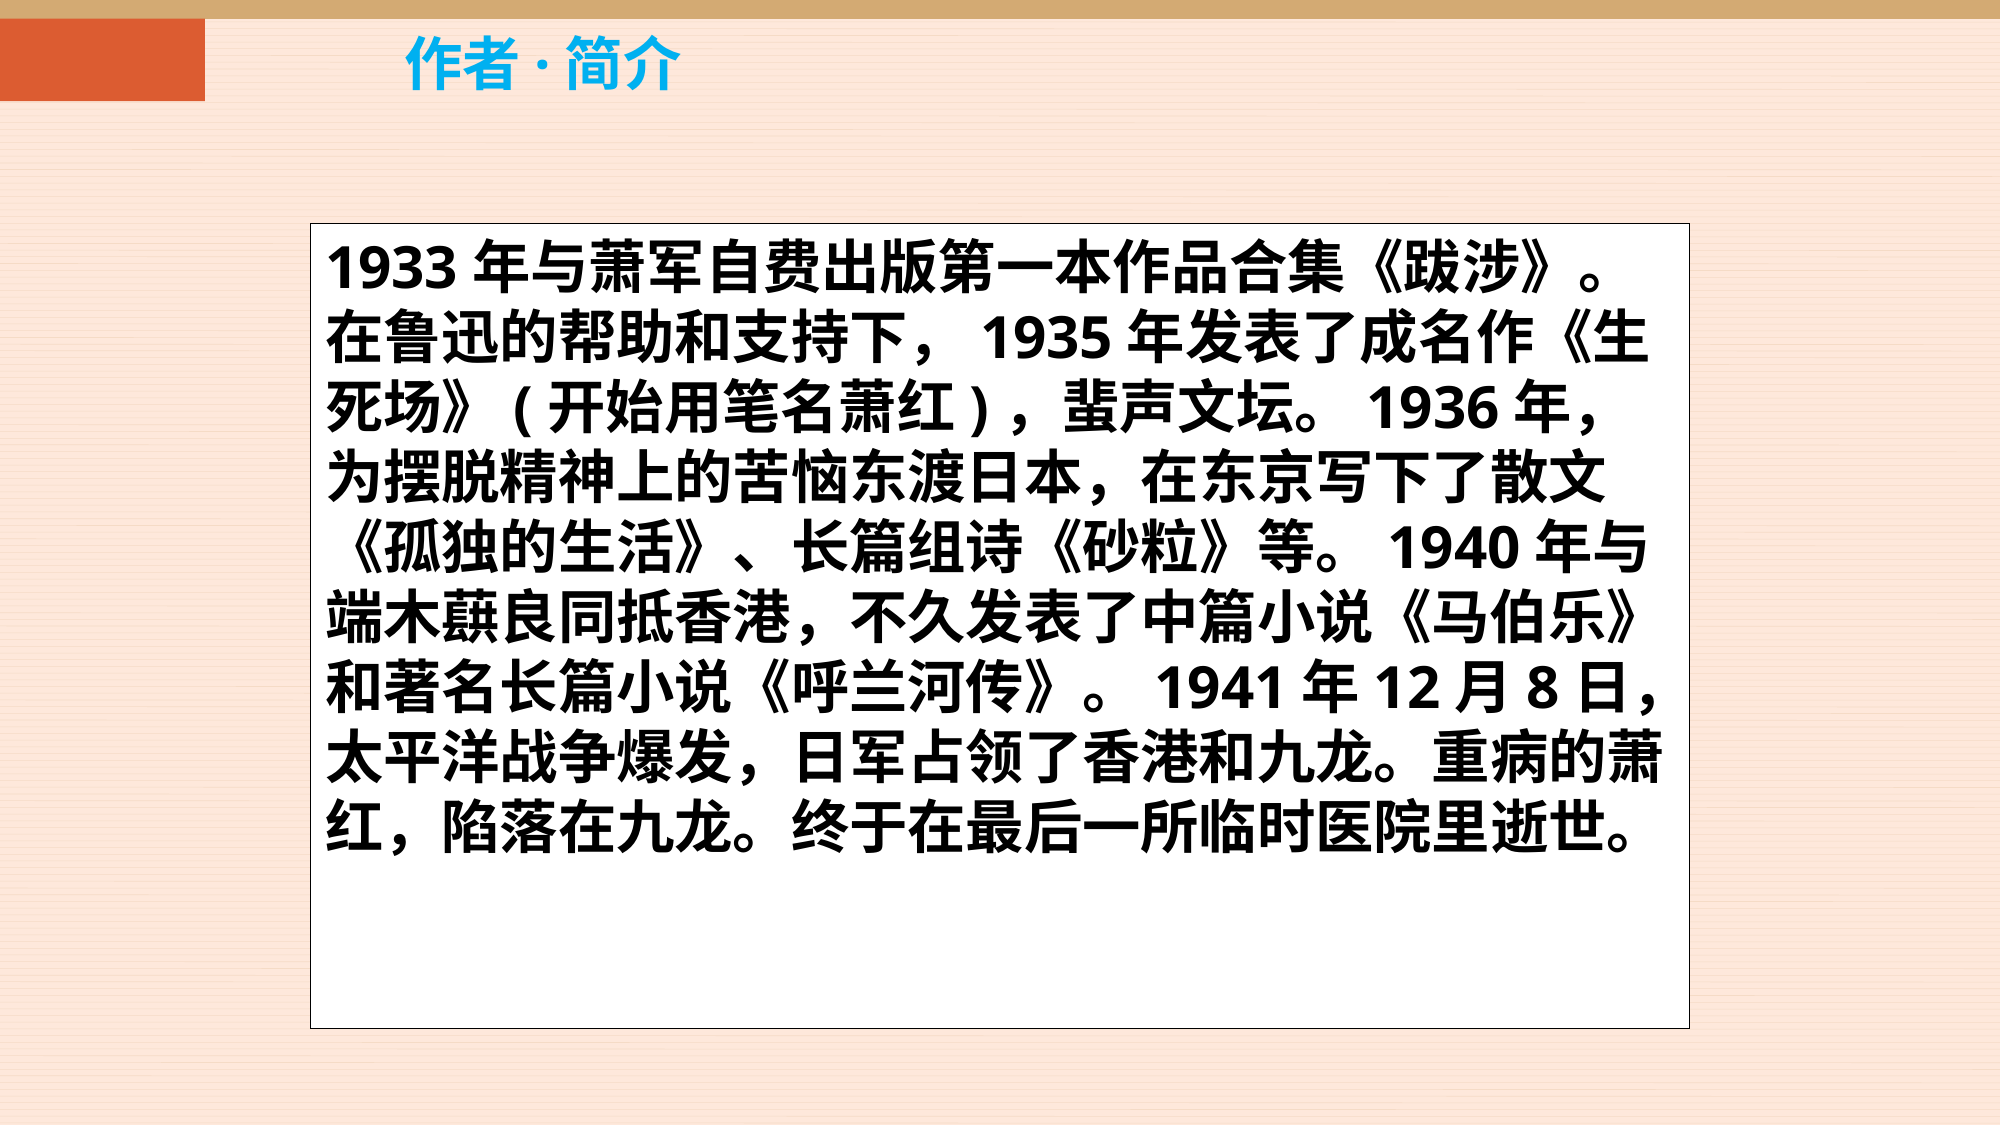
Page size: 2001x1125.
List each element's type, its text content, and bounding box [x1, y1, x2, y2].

text_box 作者·简介 [352, 20, 734, 104]
list 1933年与萧军自费出版第一本作品合集《跋涉》。在鲁迅的帮助和支持下，1935年发表了成名作《生死场》(开始用笔名萧红)，蜚声文坛。1936年，为摆脱精神上的苦恼东渡日本，在东京写下了散文《孤独的生活》、长篇组诗《砂粒》等。1940年与端木蕻良同抵香港，不久发表了中篇小说《马伯乐》和著名长篇小说《呼兰河传》。1941年12月8日，太平洋战争爆发，日军占领了香港和九龙。重病的萧红，陷落在九龙。终于在最后一所临时医院里逝世。 [310, 223, 1690, 1029]
